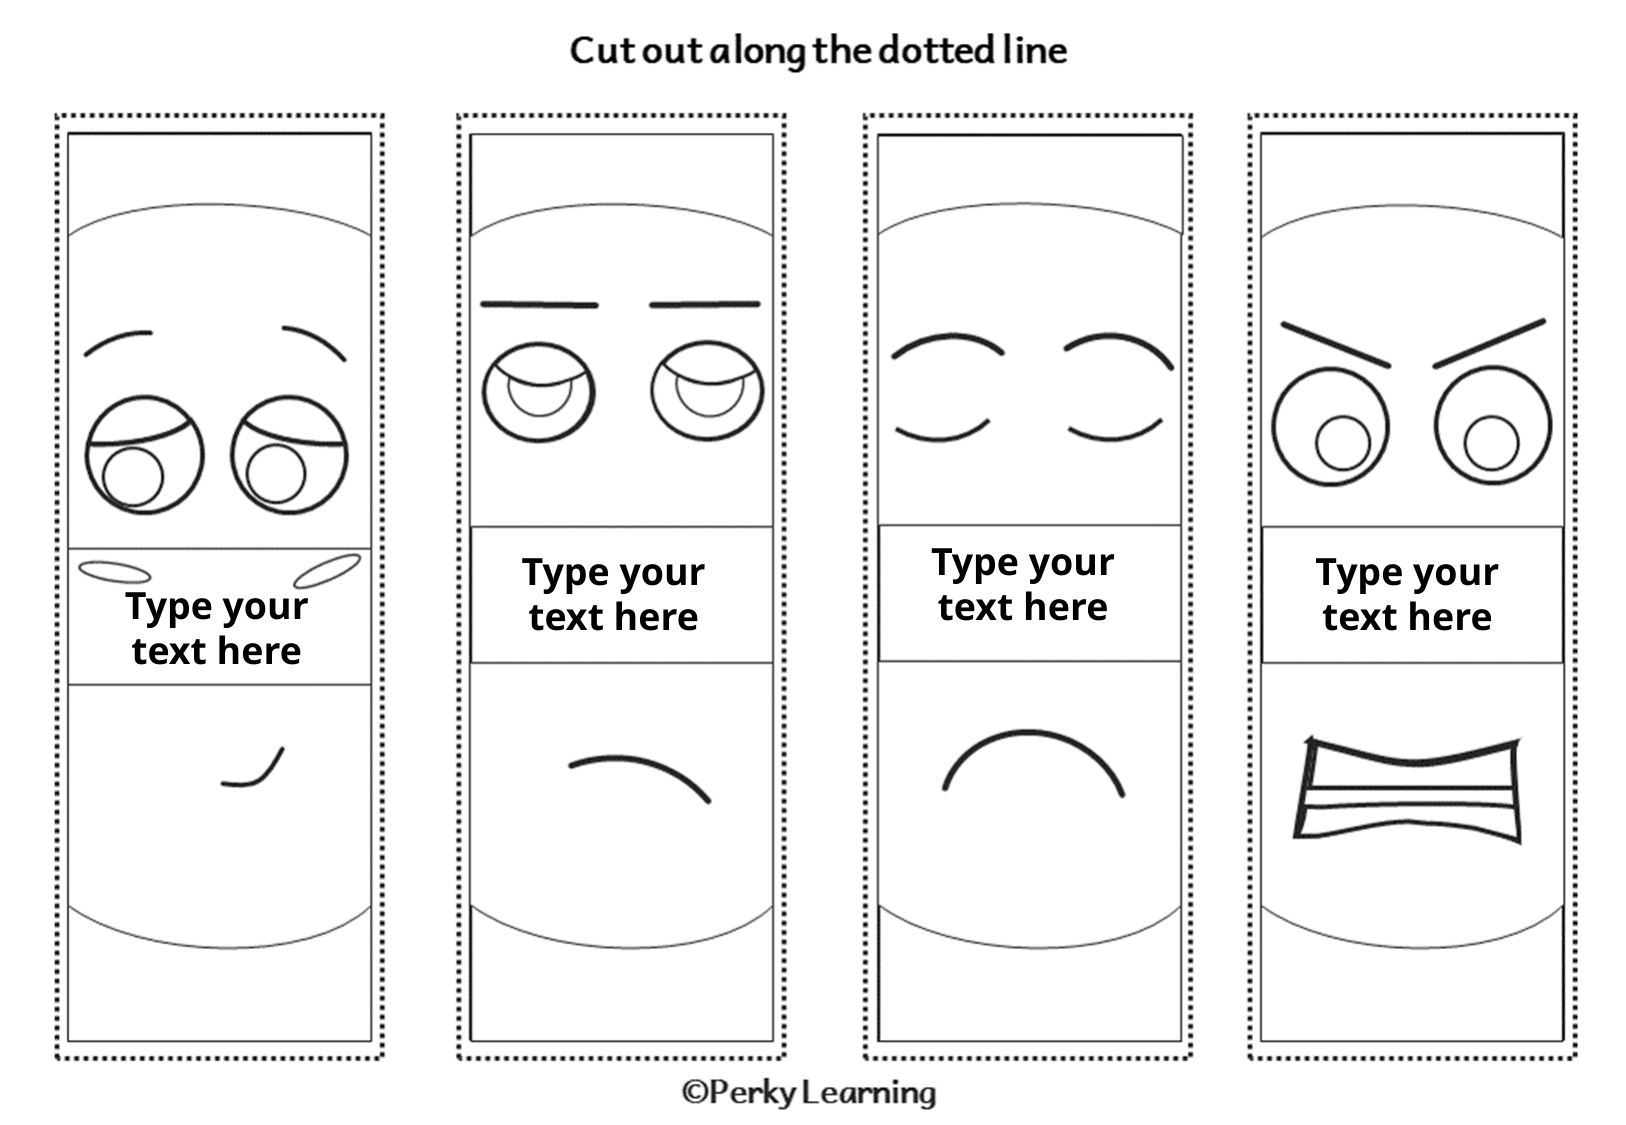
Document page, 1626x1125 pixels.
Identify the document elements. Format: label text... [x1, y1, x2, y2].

text_box Type your text here [1268, 540, 1547, 646]
text_box Type your text here [884, 530, 1163, 636]
picture [0, 0, 1626, 1125]
text_box Type your text here [474, 540, 753, 646]
text_box Type your text here [77, 574, 356, 680]
